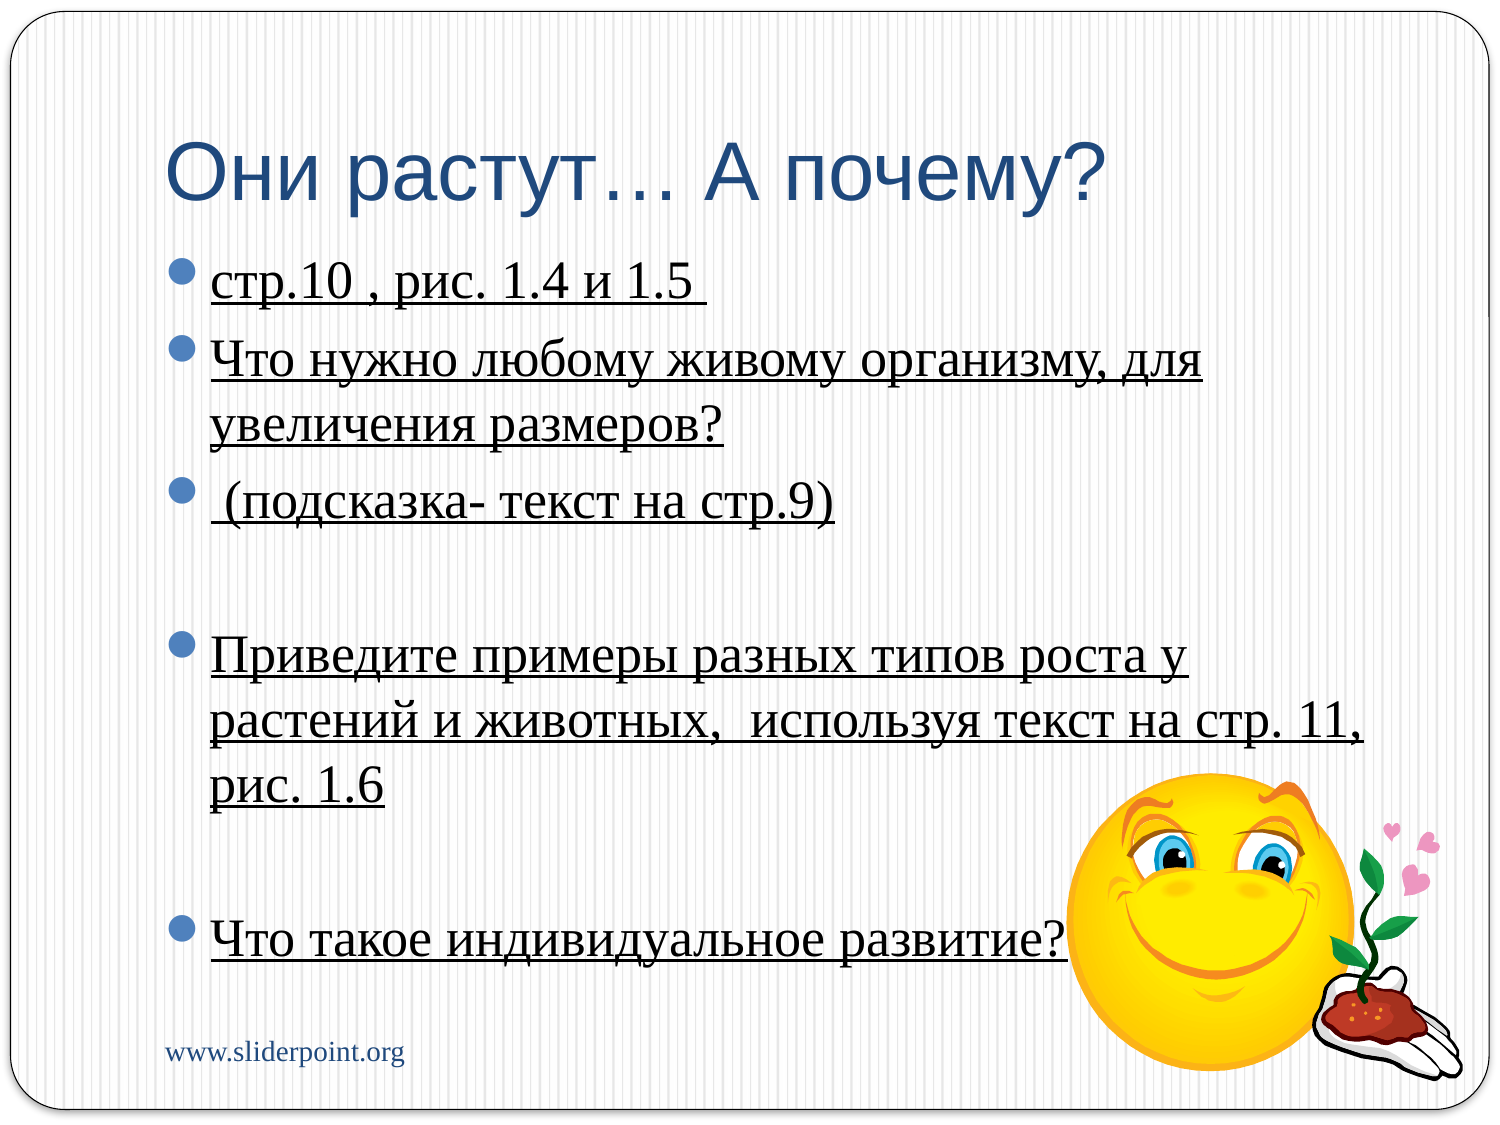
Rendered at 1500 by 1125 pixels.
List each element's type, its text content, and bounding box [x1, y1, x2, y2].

list стр.10 , рис. 1.4 и 1.5 Что нужно любому живому организму, для увеличения размеров? (подсказка- текст на стр.9) Приведите примеры разных типов роста у растений и животных, используя текст на стр. 11, рис. 1.6 Что такое индивидуальное развитие? [150, 237, 1425, 988]
title Они растут… А почему? [150, 45, 1425, 233]
picture [1066, 773, 1463, 1082]
footer www.sliderpoint.org [150, 1012, 800, 1088]
